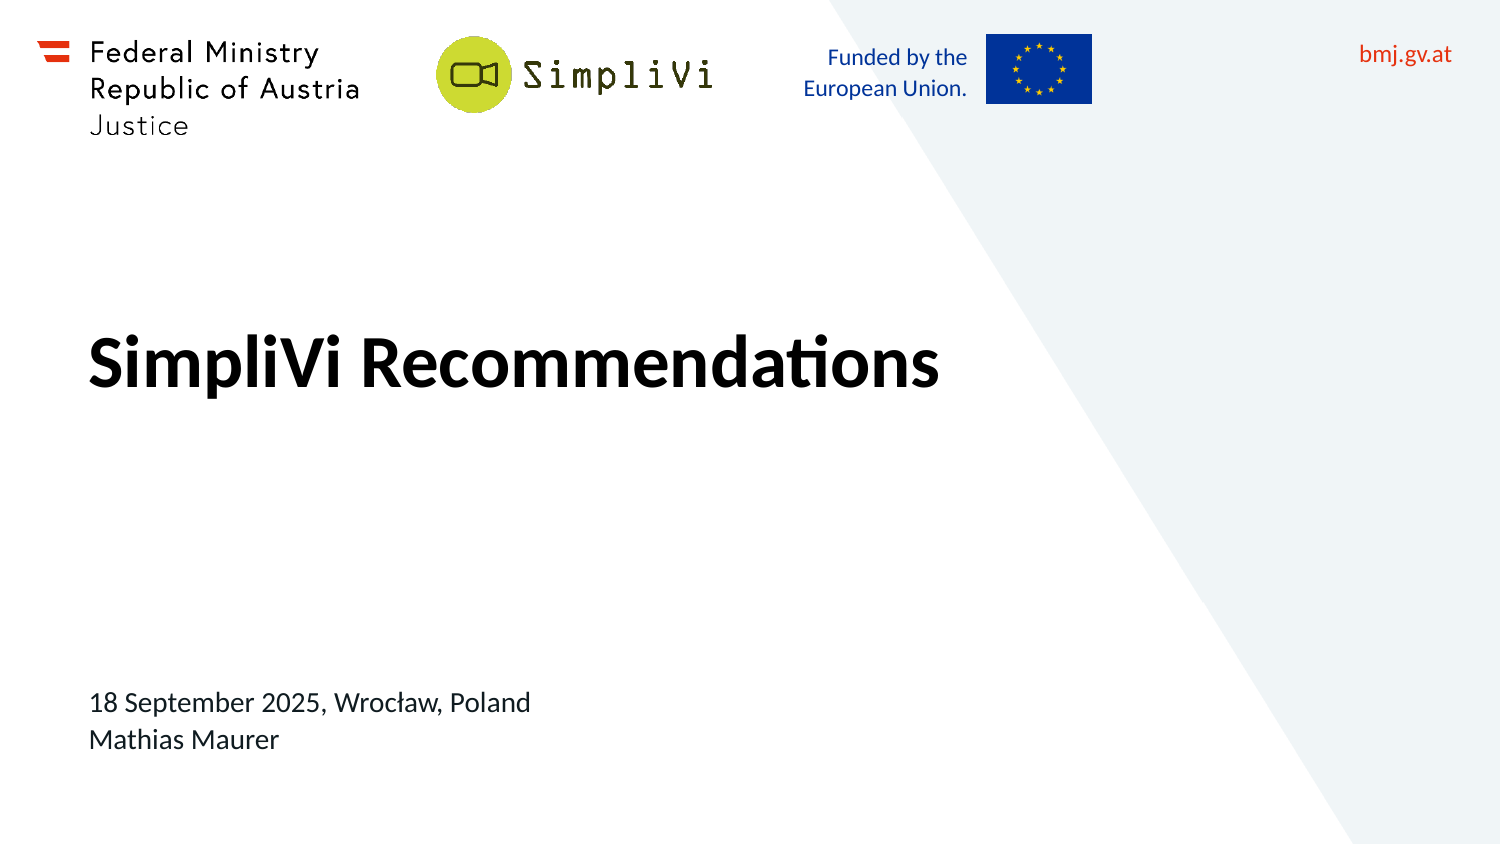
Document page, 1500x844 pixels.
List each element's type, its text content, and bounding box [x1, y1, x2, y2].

picture [0, 0, 1500, 844]
list 18 September 2025, Wrocław, Poland Mathias Maurer [88, 687, 1414, 756]
title SimpliVi Recommendations [88, 174, 1398, 403]
